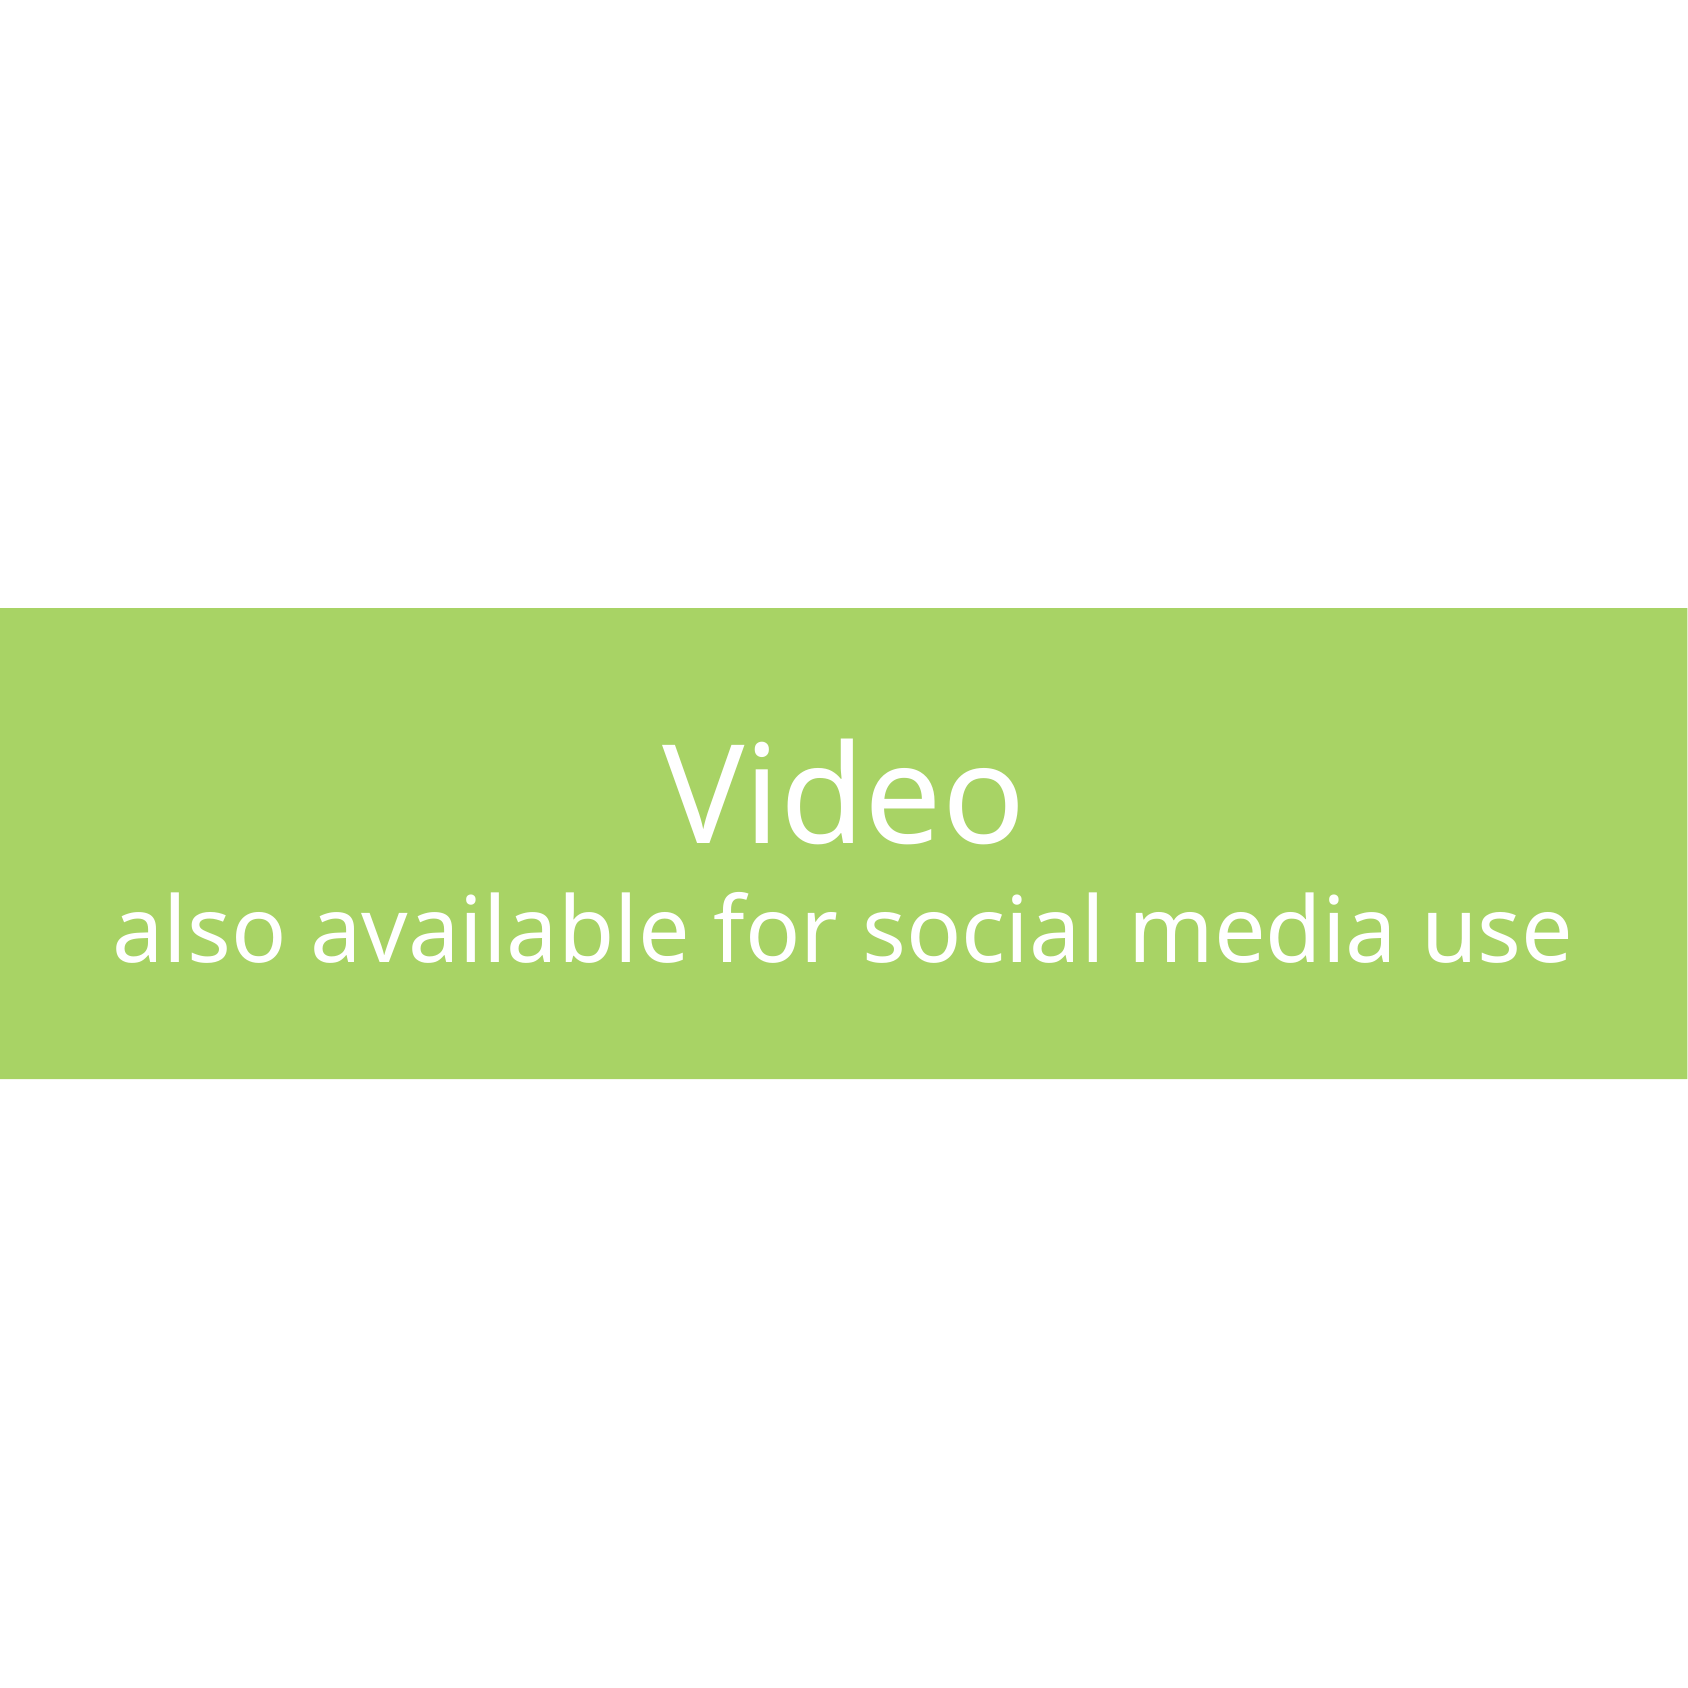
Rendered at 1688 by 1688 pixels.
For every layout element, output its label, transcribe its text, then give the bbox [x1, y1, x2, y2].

text_box Video also available for social media use [73, 771, 1615, 916]
text_box [0, 608, 1688, 1080]
